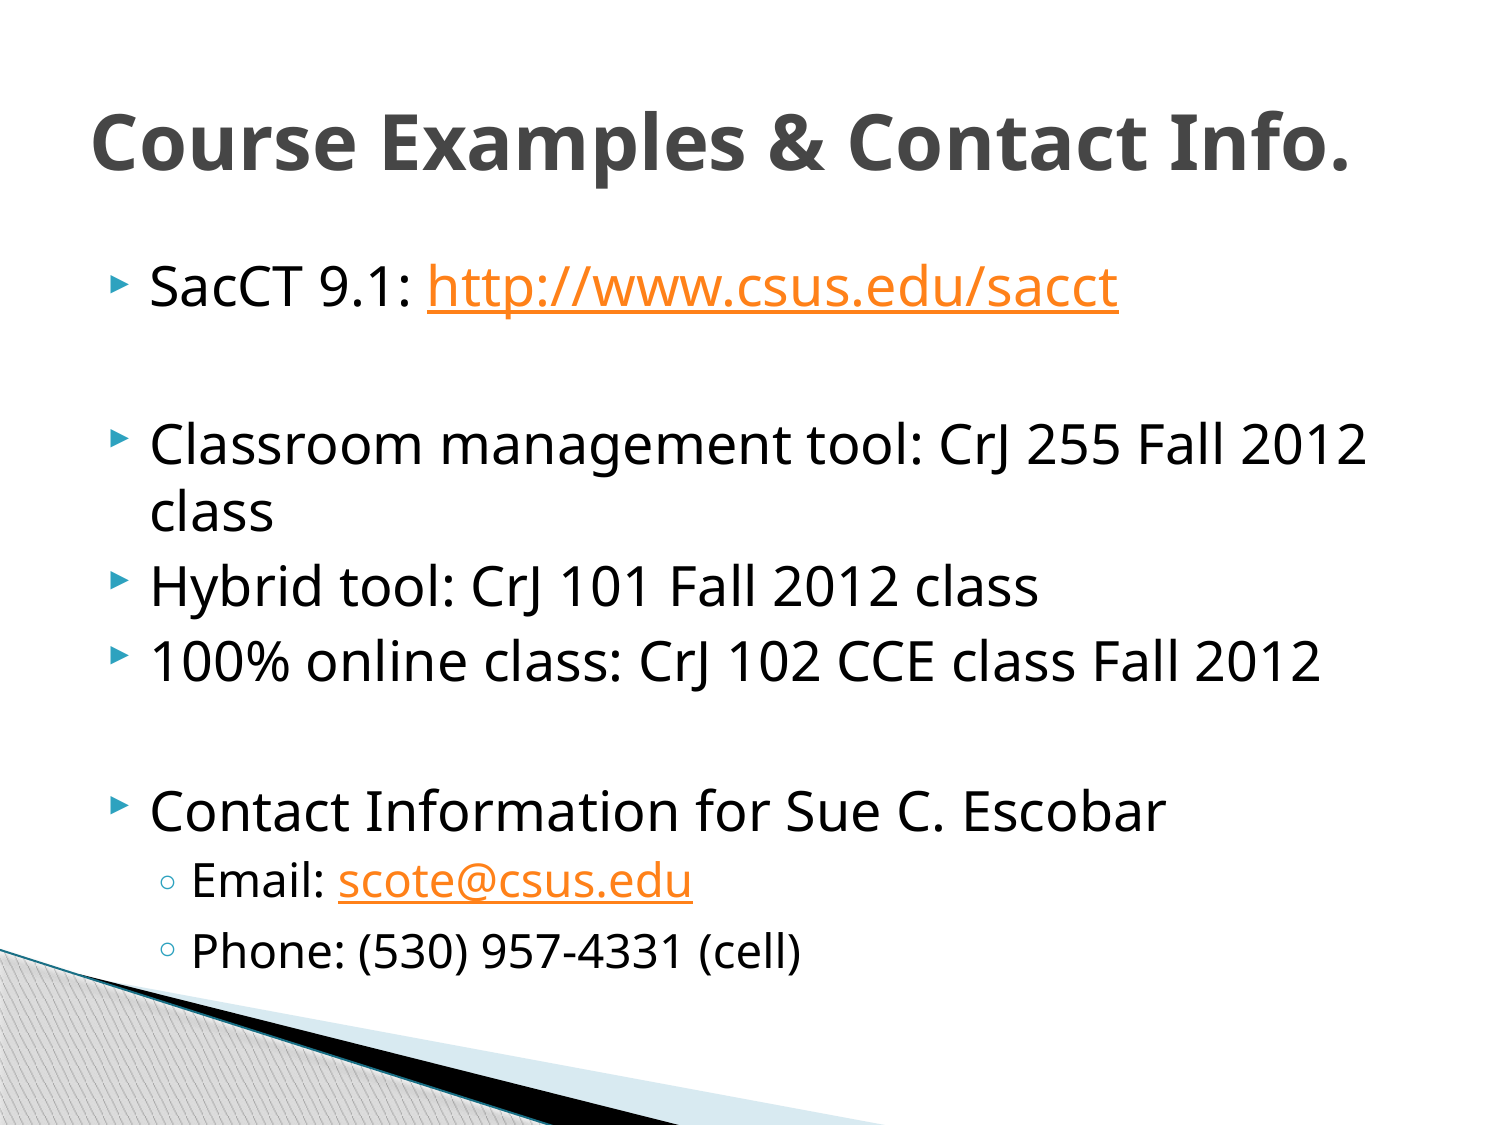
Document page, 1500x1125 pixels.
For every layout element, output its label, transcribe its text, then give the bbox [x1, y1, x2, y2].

title Course Examples & Contact Info. [75, 45, 1425, 233]
list SacCT 9.1: http://www.csus.edu/sacct Classroom management tool: CrJ 255 Fall 2012 class Hybrid tool: CrJ 101 Fall 2012 class 100% online class: CrJ 102 CCE class Fall 2012 Contact Information for Sue C. Escobar Email: scote@csus.edu Phone: (530) 957-4331 (cell) [75, 243, 1425, 986]
